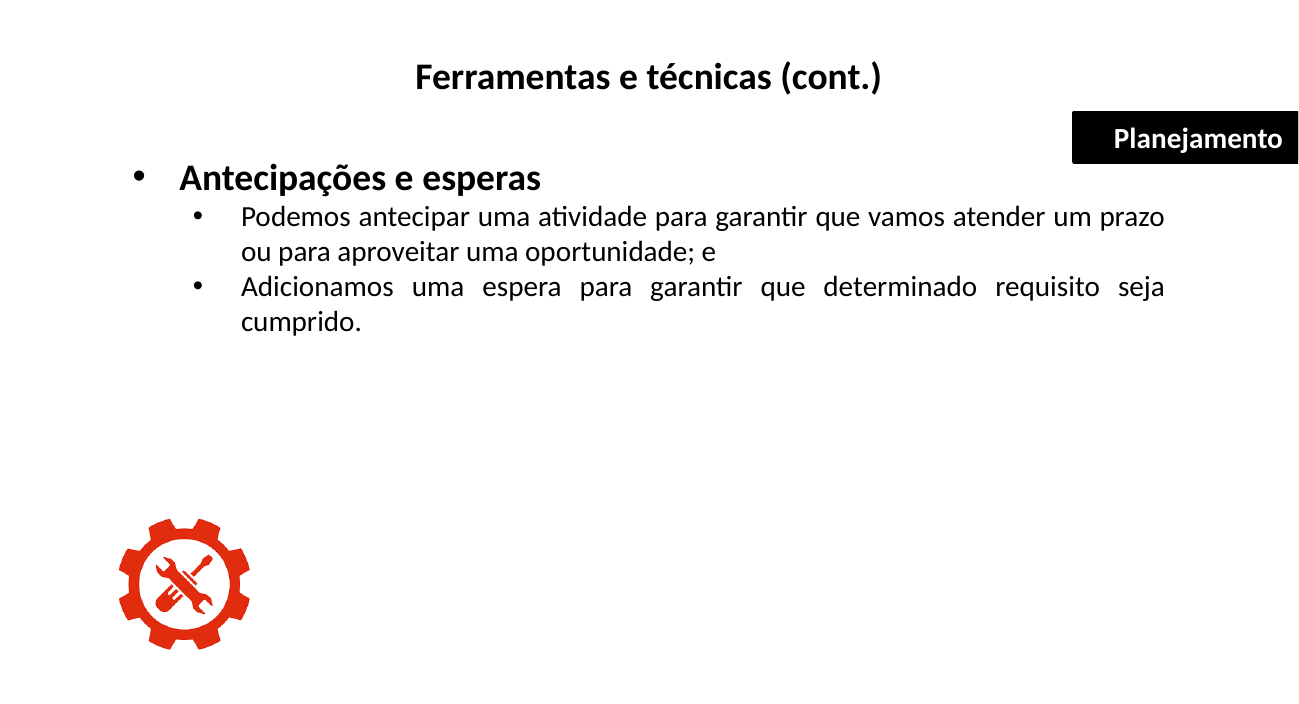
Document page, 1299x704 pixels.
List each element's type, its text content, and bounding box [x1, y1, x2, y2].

text_box Antecipações e esperas Podemos antecipar uma atividade para garantir que vamos atender um prazo ou para aproveitar uma oportunidade; e Adicionamos uma espera para garantir que determinado requisito seja cumprido. [117, 145, 1181, 348]
picture [117, 517, 251, 651]
text_box Ferramentas e técnicas (cont.) [0, 44, 1299, 106]
text_box Planejamento [1074, 112, 1299, 162]
